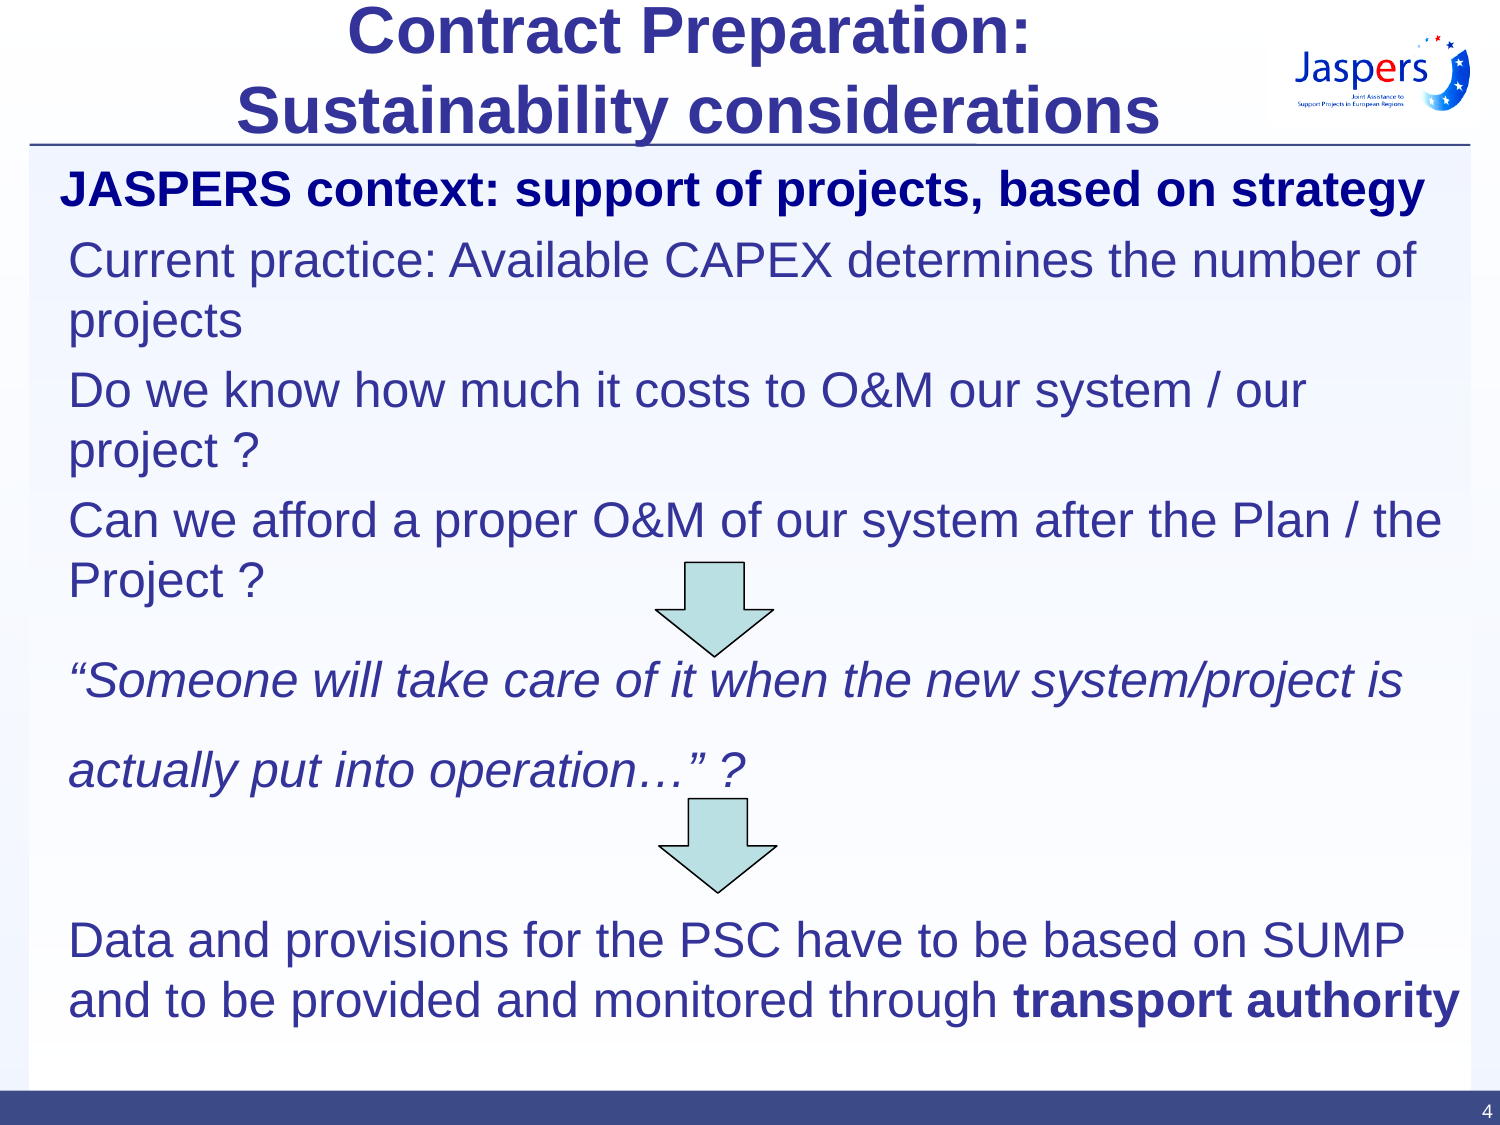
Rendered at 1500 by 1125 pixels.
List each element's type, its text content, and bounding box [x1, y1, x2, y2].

text_box JASPERS context: support of projects, based on strategy [29, 148, 1471, 224]
text_box [658, 798, 777, 894]
text_box [655, 562, 774, 657]
slide_number 4 [1195, 1091, 1500, 1125]
list Current practice: Available CAPEX determines the number of projects Do we know how much it costs to O&M our system / our project ? Can we afford a proper O&M of our system after the Plan / the Project ? “Someone will take care of it when the new system/project is actually put into operation…” ? Data and provisions for the PSC have to be based on SUMP and to be provided and monitored through transport authority [53, 219, 1483, 1083]
title Contract Preparation: Sustainability considerations [0, 0, 1400, 138]
